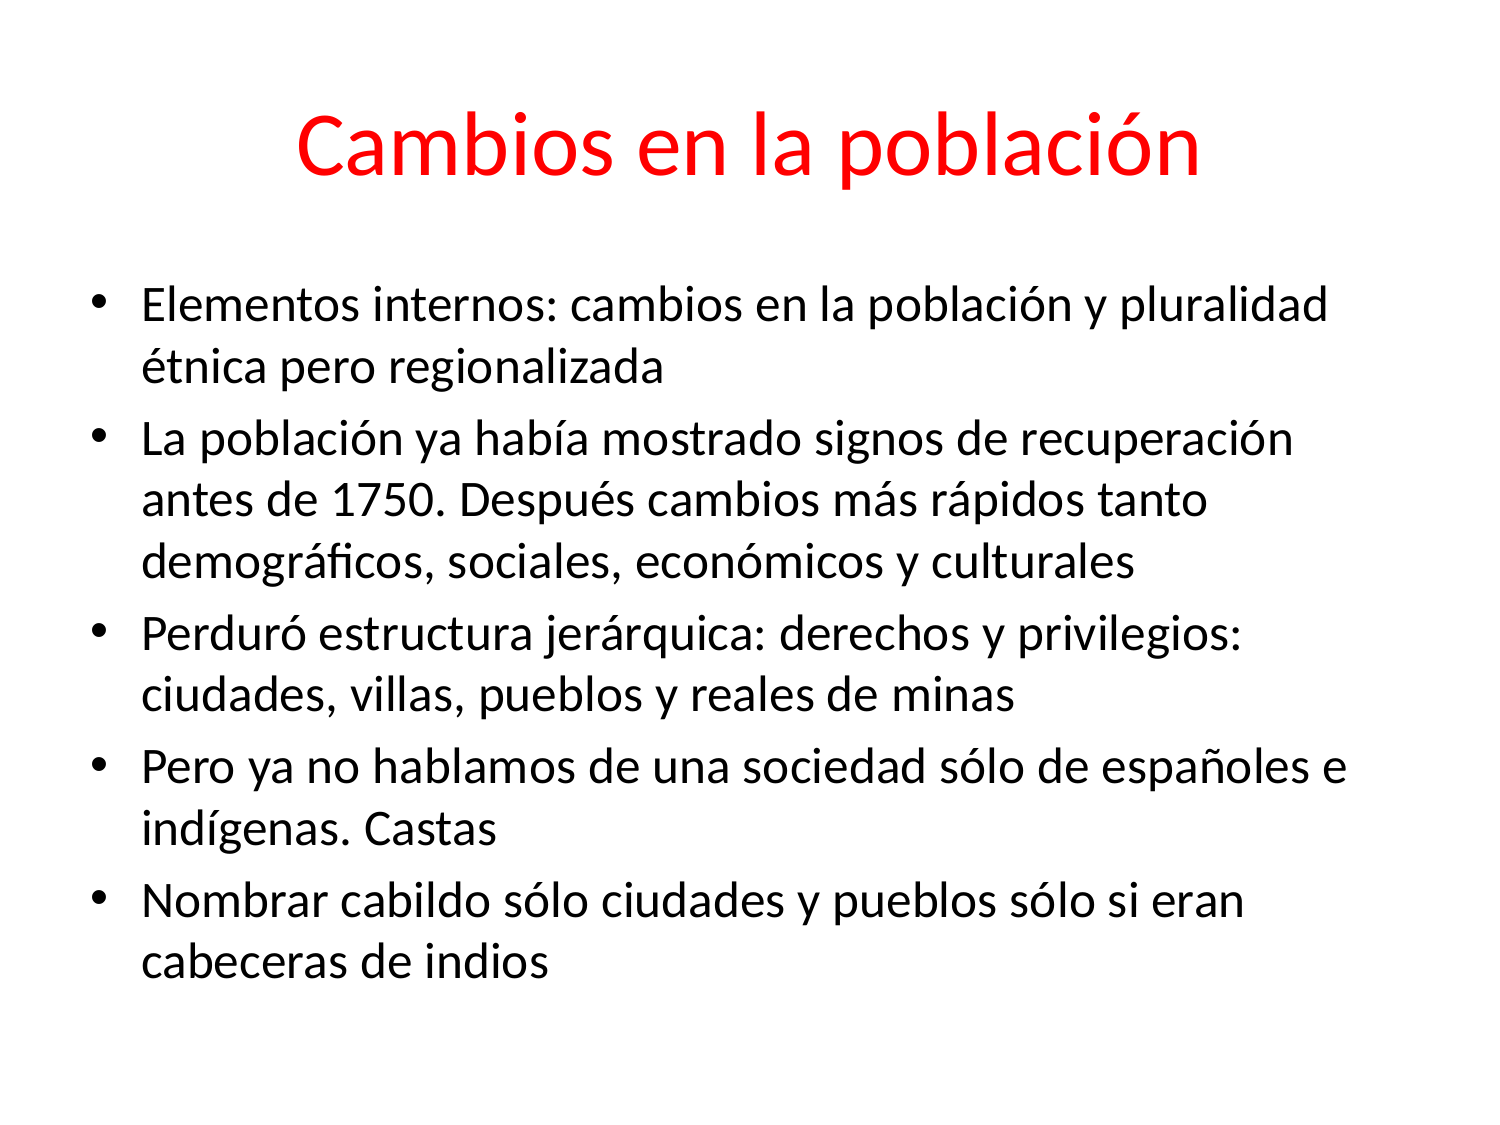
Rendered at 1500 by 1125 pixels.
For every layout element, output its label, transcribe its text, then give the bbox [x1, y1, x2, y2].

list Elementos internos: cambios en la población y pluralidad étnica pero regionalizada La población ya había mostrado signos de recuperación antes de 1750. Después cambios más rápidos tanto demográficos, sociales, económicos y culturales Perduró estructura jerárquica: derechos y privilegios: ciudades, villas, pueblos y reales de minas Pero ya no hablamos de una sociedad sólo de españoles e indígenas. Castas Nombrar cabildo sólo ciudades y pueblos sólo si eran cabeceras de indios [74, 262, 1426, 1006]
title Cambios en la población [74, 44, 1426, 233]
